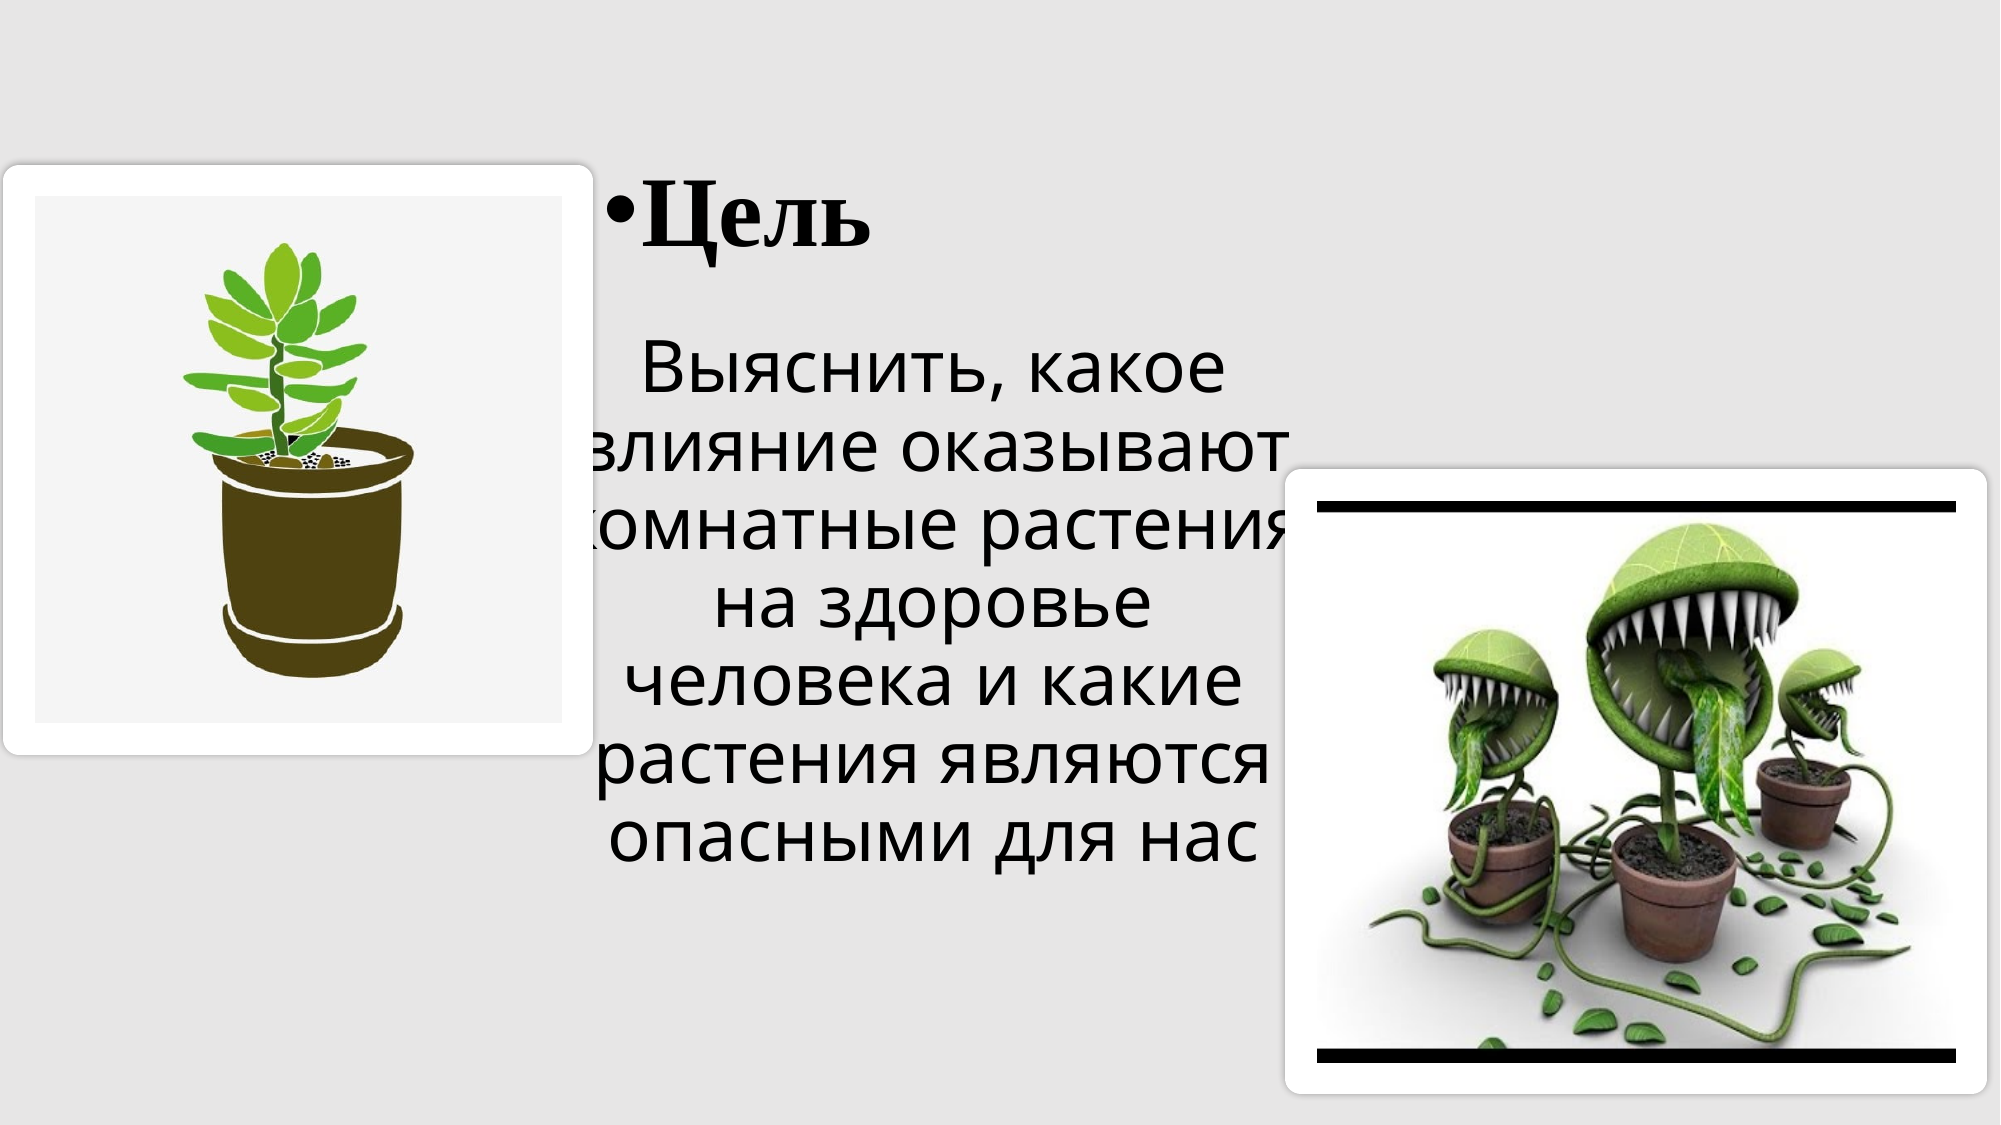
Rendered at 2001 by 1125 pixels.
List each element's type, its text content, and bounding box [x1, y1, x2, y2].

list Цель [588, 152, 1295, 264]
title Выяснить, какое влияние оказывают комнатные растения на здоровье человека и какие растения являются опасными для нас [535, 316, 1332, 979]
picture [34, 196, 562, 724]
picture [1316, 500, 1957, 1063]
